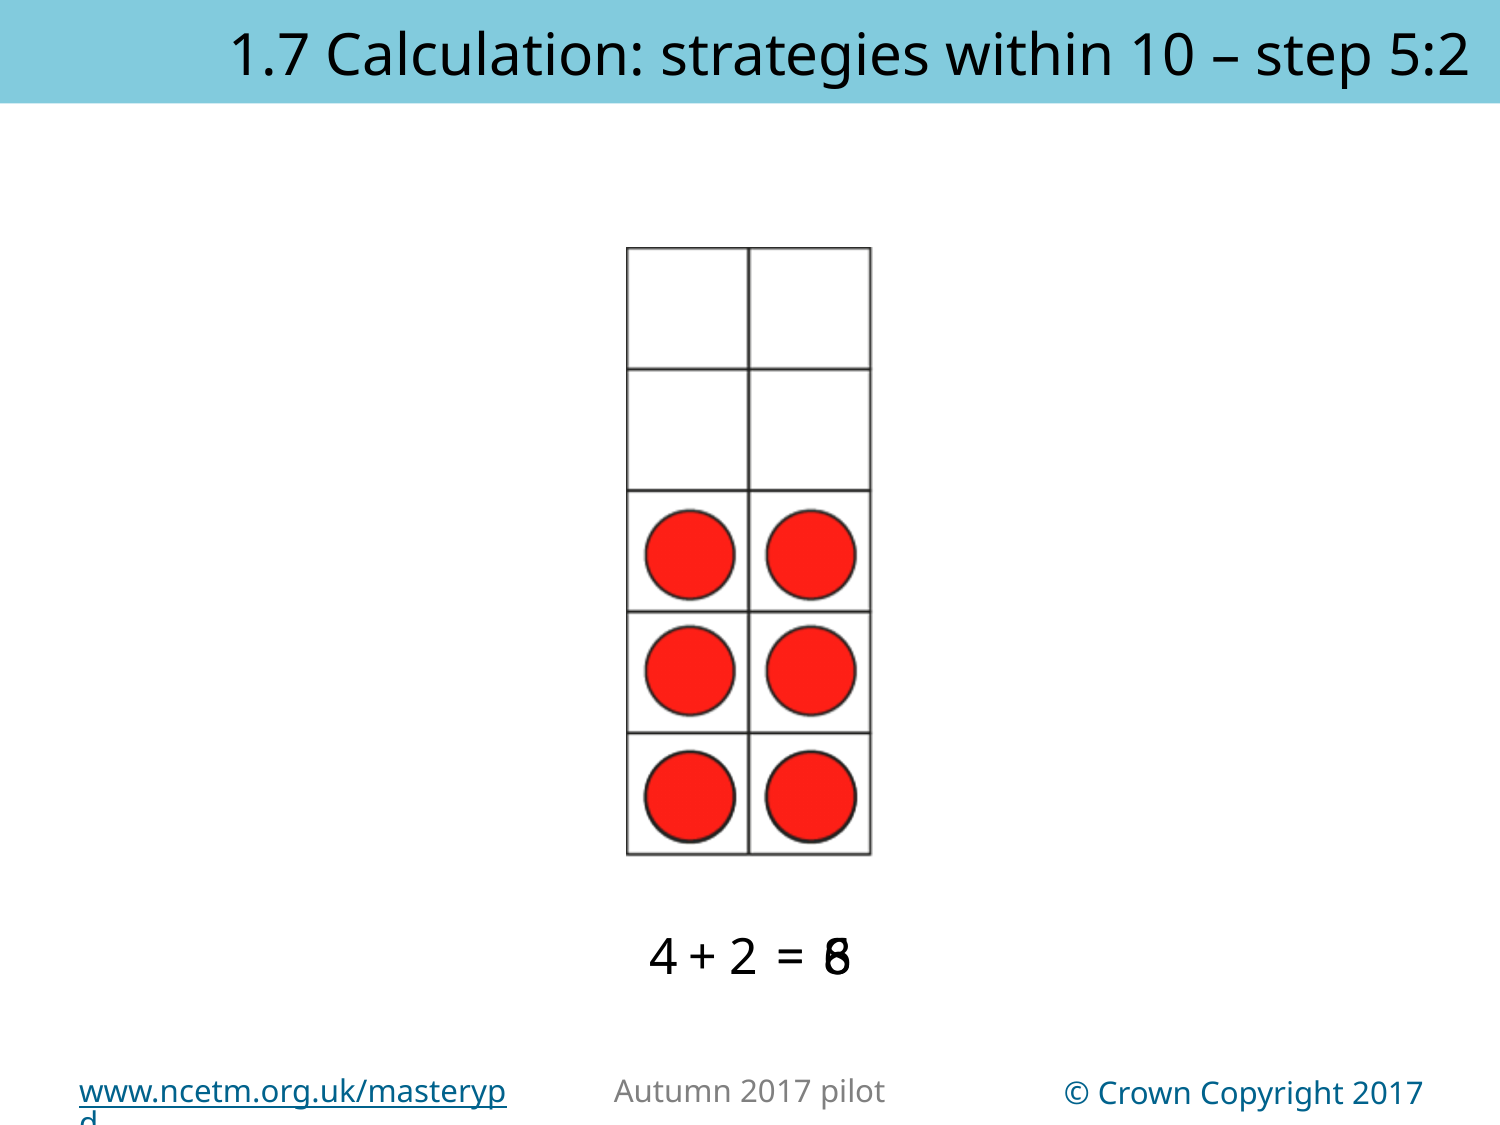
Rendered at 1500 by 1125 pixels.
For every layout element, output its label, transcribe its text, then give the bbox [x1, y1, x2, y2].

text_box 4 [634, 916, 673, 992]
picture [626, 247, 892, 878]
text_box = [761, 916, 808, 992]
text_box 8 [808, 916, 874, 992]
text_box + 2 [673, 916, 761, 992]
list 1.7 Calculation: strategies within 10 – step 5:2 [0, 0, 1500, 104]
